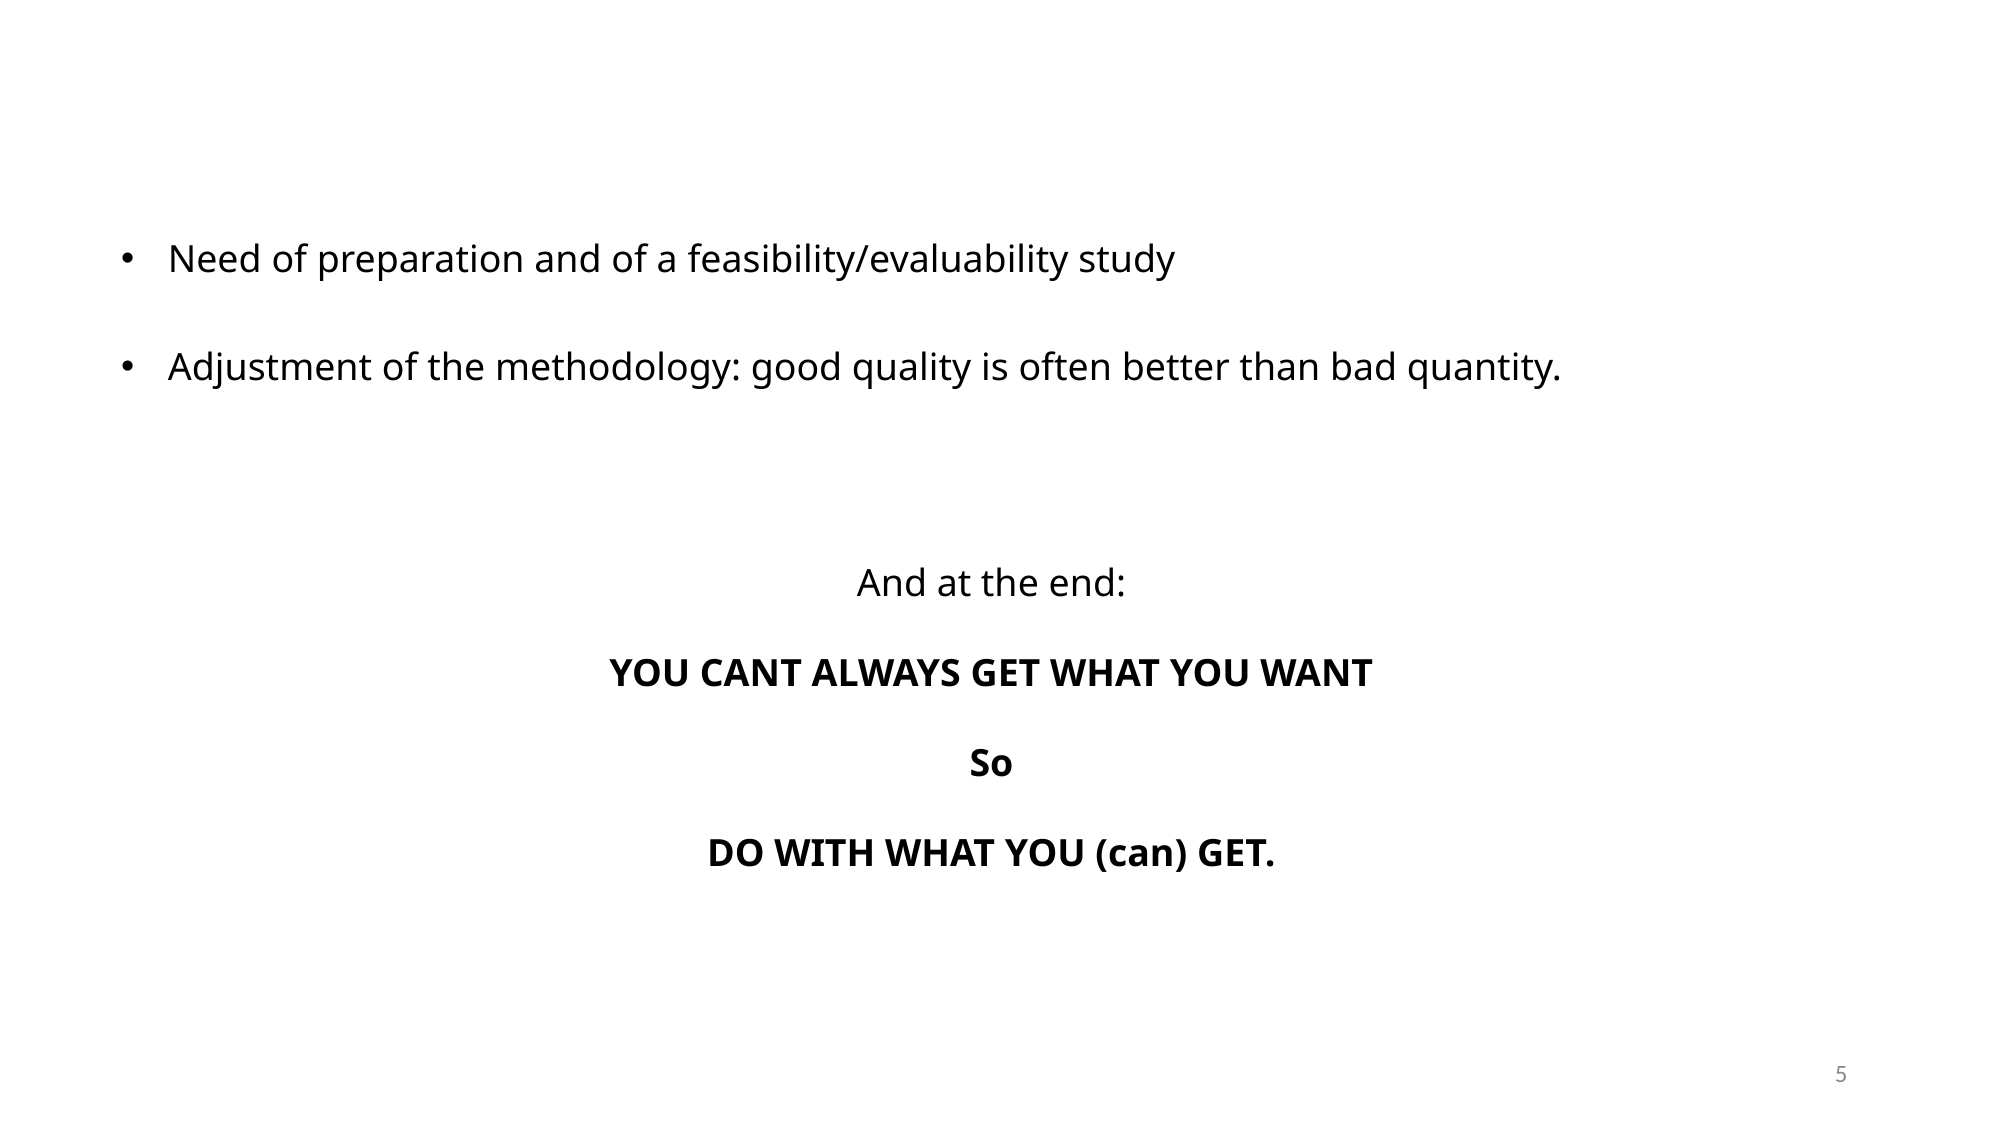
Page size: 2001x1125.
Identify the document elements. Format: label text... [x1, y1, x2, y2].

text_box Adjustment of the methodology: good quality is often better than bad quantity. [106, 335, 1878, 396]
text_box And at the end: YOU CANT ALWAYS GET WHAT YOU WANT So DO WITH WHAT YOU (can) GET. [594, 551, 1389, 882]
text_box Need of preparation and of a feasibility/evaluability study [106, 227, 1878, 288]
slide_number 5 [1412, 1042, 1863, 1103]
